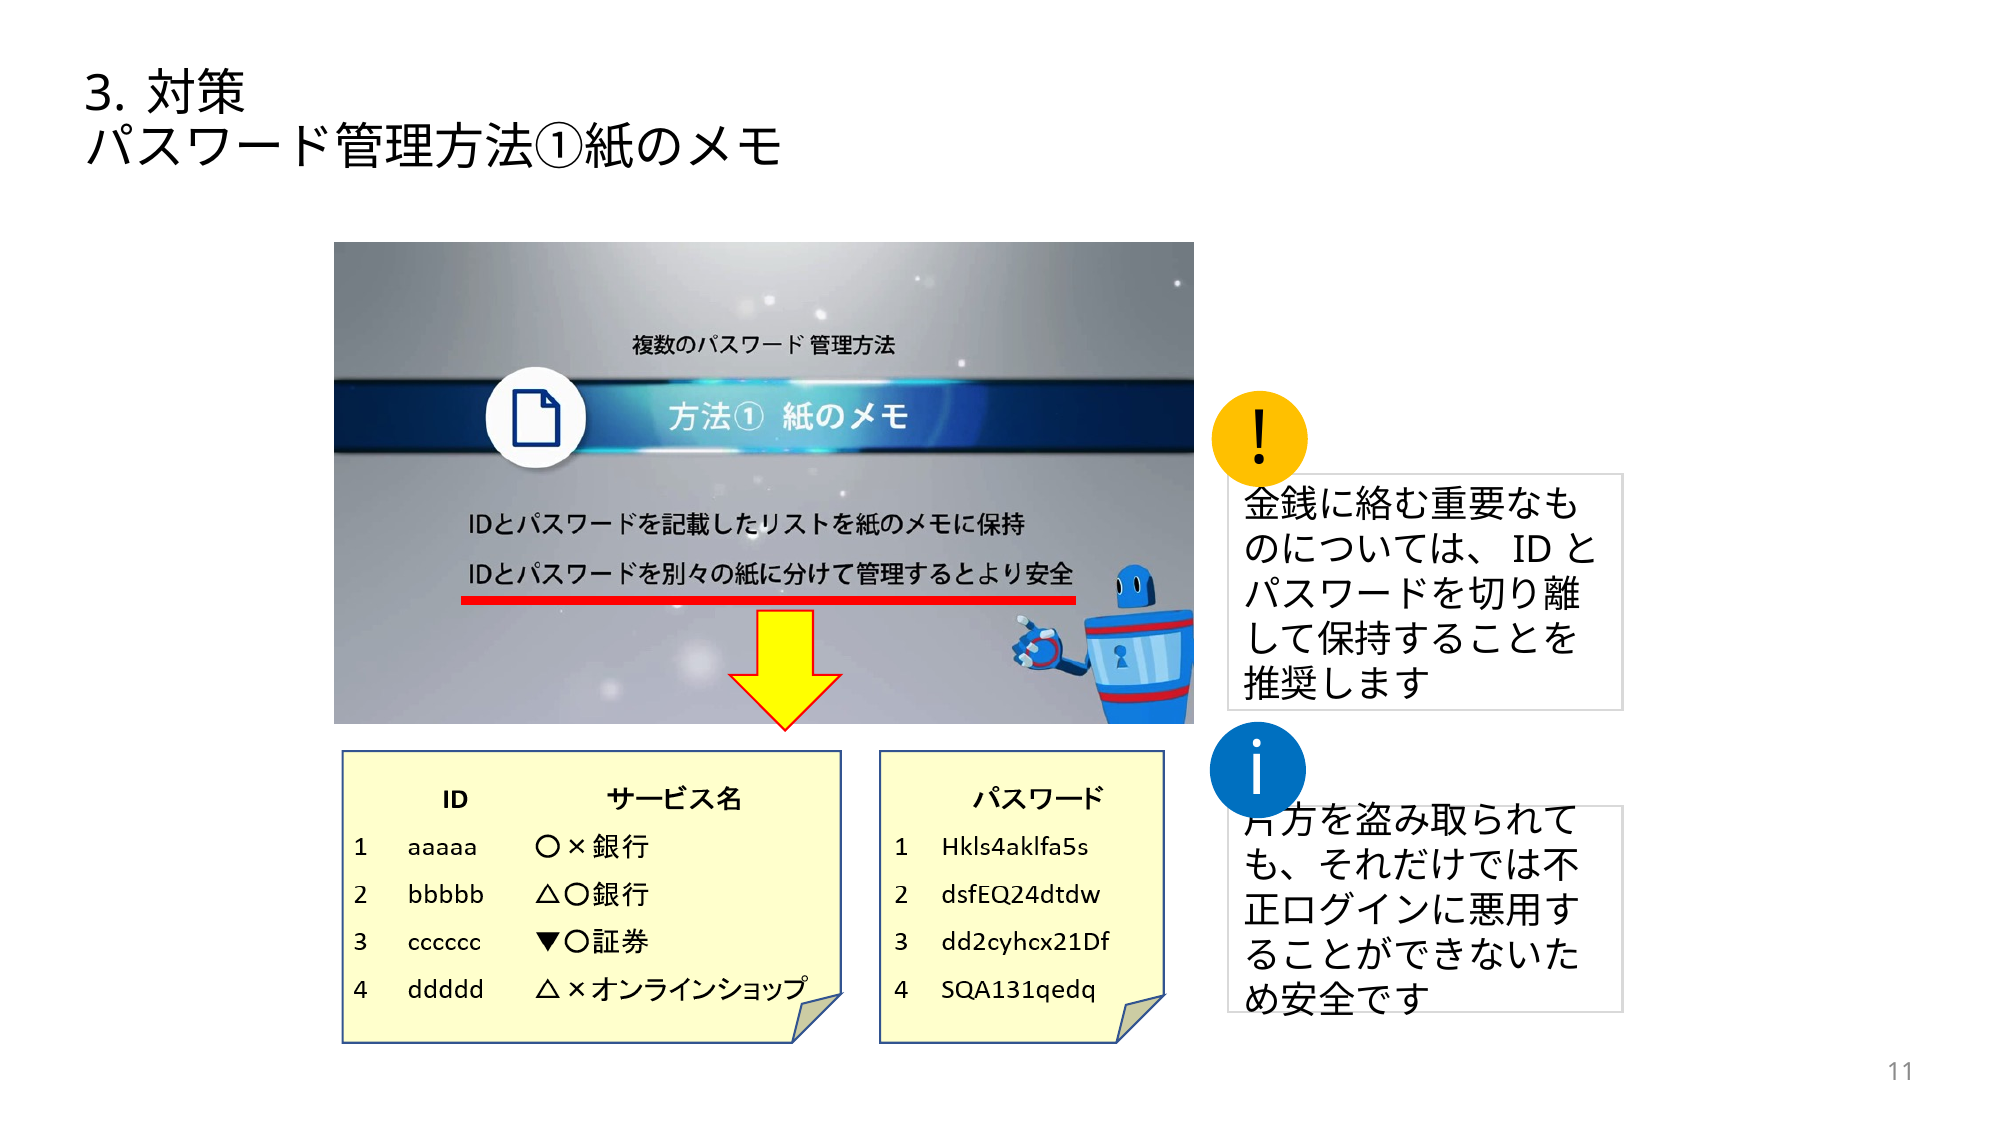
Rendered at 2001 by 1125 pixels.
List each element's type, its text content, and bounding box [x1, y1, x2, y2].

picture [879, 771, 1149, 1022]
slide_number 11 [1480, 1042, 1931, 1103]
text_box [777, 724, 794, 732]
text_box [879, 1022, 1139, 1044]
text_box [1211, 381, 1318, 488]
picture [333, 242, 1194, 724]
picture [338, 771, 832, 1022]
title 3. 対策 パスワード管理方法①紙のメモ [69, 59, 1931, 183]
text_box 金銭に絡む重要なものについては、IDとパスワードを切り離して保持することを推奨します [1227, 473, 1624, 711]
text_box [879, 750, 1168, 1012]
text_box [1209, 712, 1316, 819]
text_box 片方を盗み取られても、それだけでは不正ログインに悪用することができないため安全です [1227, 805, 1624, 1013]
text_box [341, 1022, 815, 1044]
text_box [341, 750, 845, 1005]
